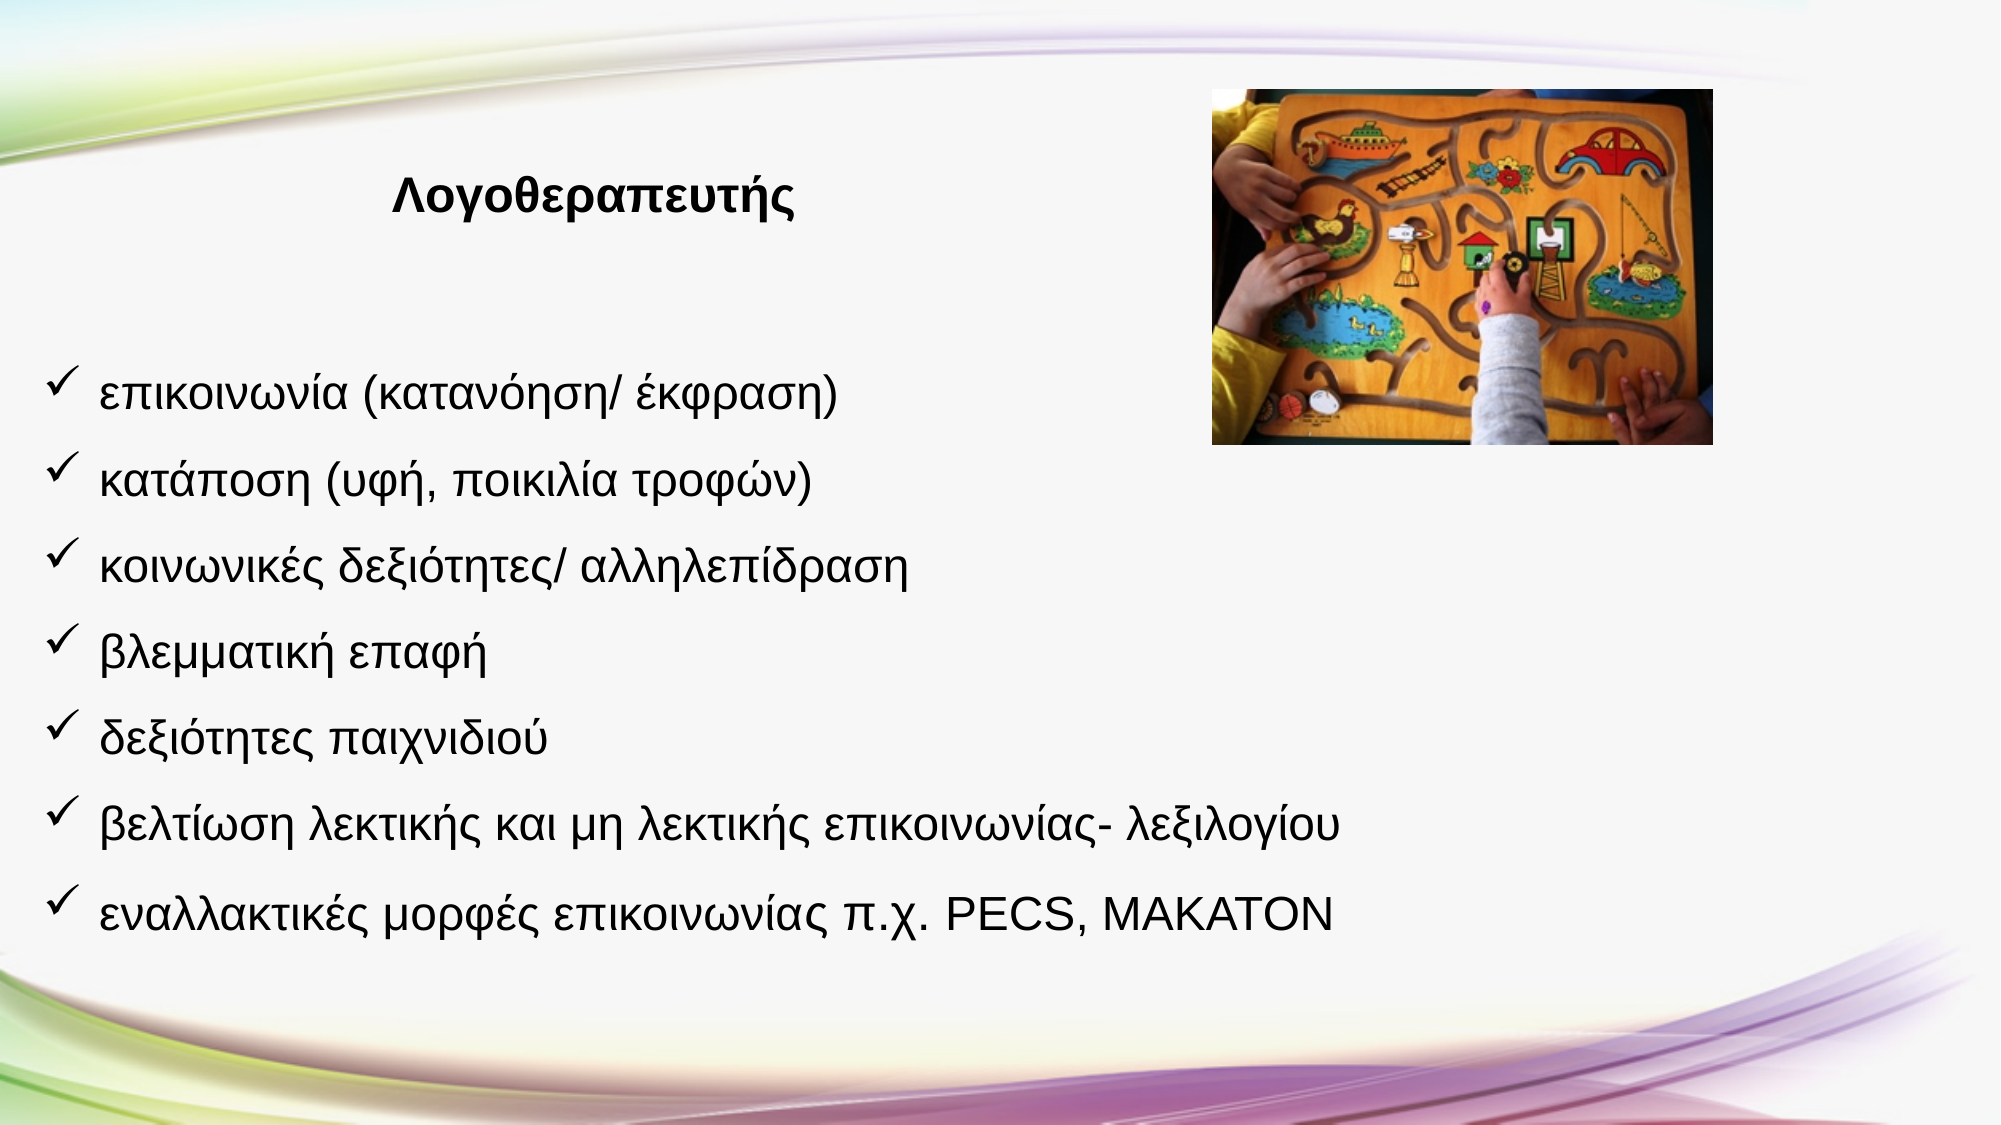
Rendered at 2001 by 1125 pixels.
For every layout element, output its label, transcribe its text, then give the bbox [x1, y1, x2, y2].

text_box επικοινωνία (κατανόηση/ έκφραση) κατάποση (υφή, ποικιλία τροφών) κοινωνικές δεξιότητες/ αλληλεπίδραση βλεμματική επαφή δεξιότητες παιχνιδιού βελτίωση λεκτικής και μη λεκτικής επικοινωνίας- λεξιλογίου εναλλακτικές μορφές επικοινωνίας π.χ. PECS, MAKATON [42, 293, 1548, 980]
text_box Λογοθεραπευτής [93, 98, 1095, 286]
picture [0, 0, 2001, 1125]
